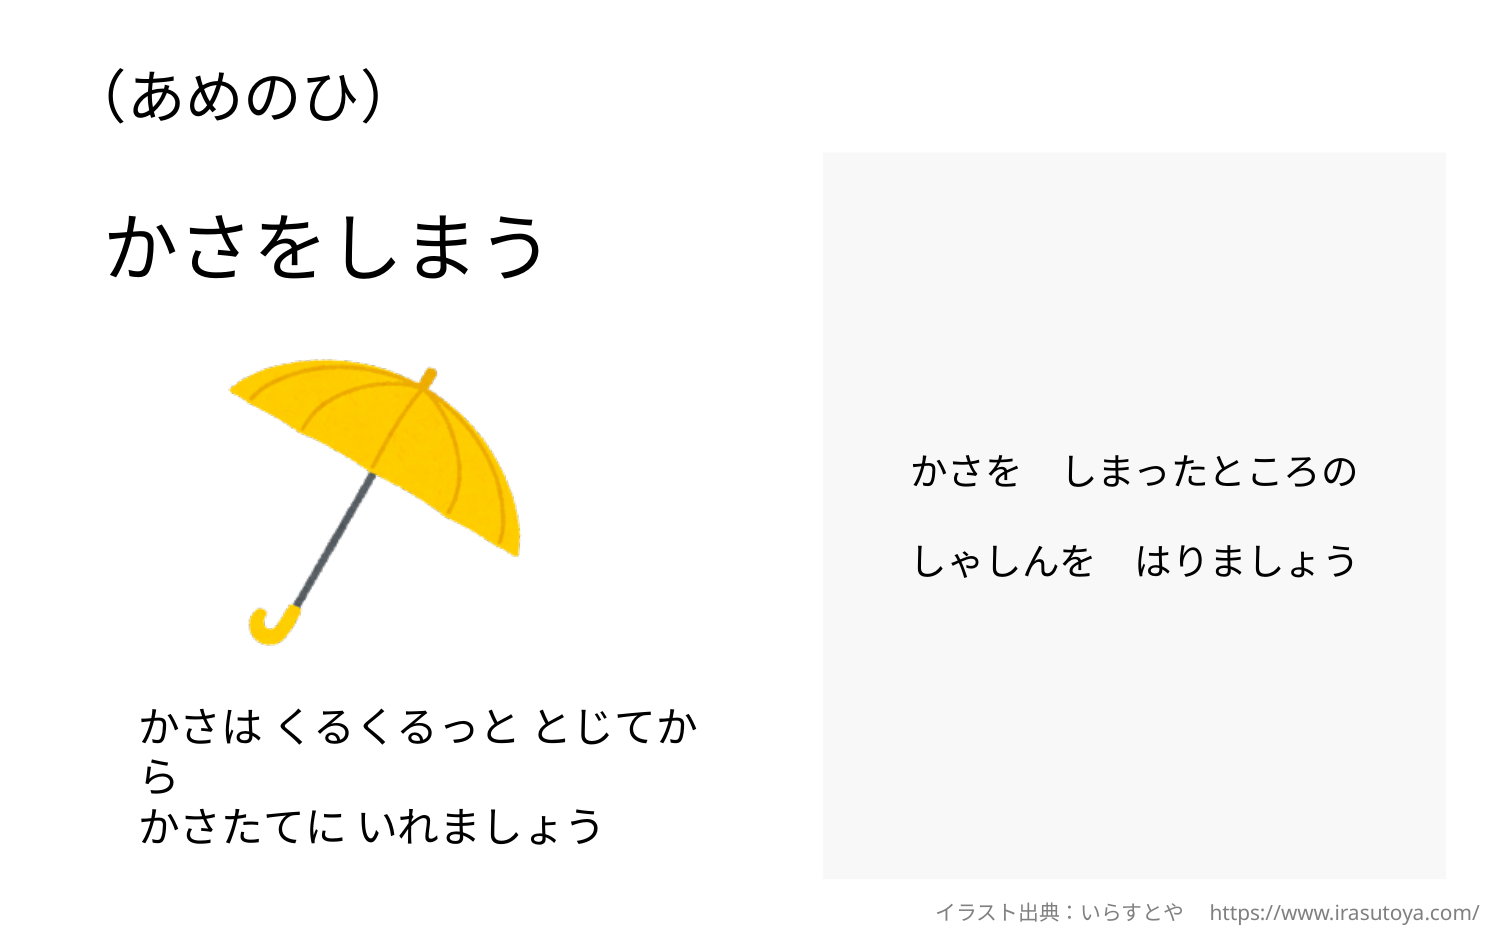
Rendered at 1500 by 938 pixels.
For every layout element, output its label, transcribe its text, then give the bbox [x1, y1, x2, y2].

text_box かさは くるくるっと とじてから かさたてに いれましょう [123, 693, 754, 859]
text_box （あめのひ） かさをしまう [53, 53, 754, 298]
picture [218, 346, 531, 660]
text_box かさを しまったところの しゃしんを はりましょう [823, 152, 1447, 880]
